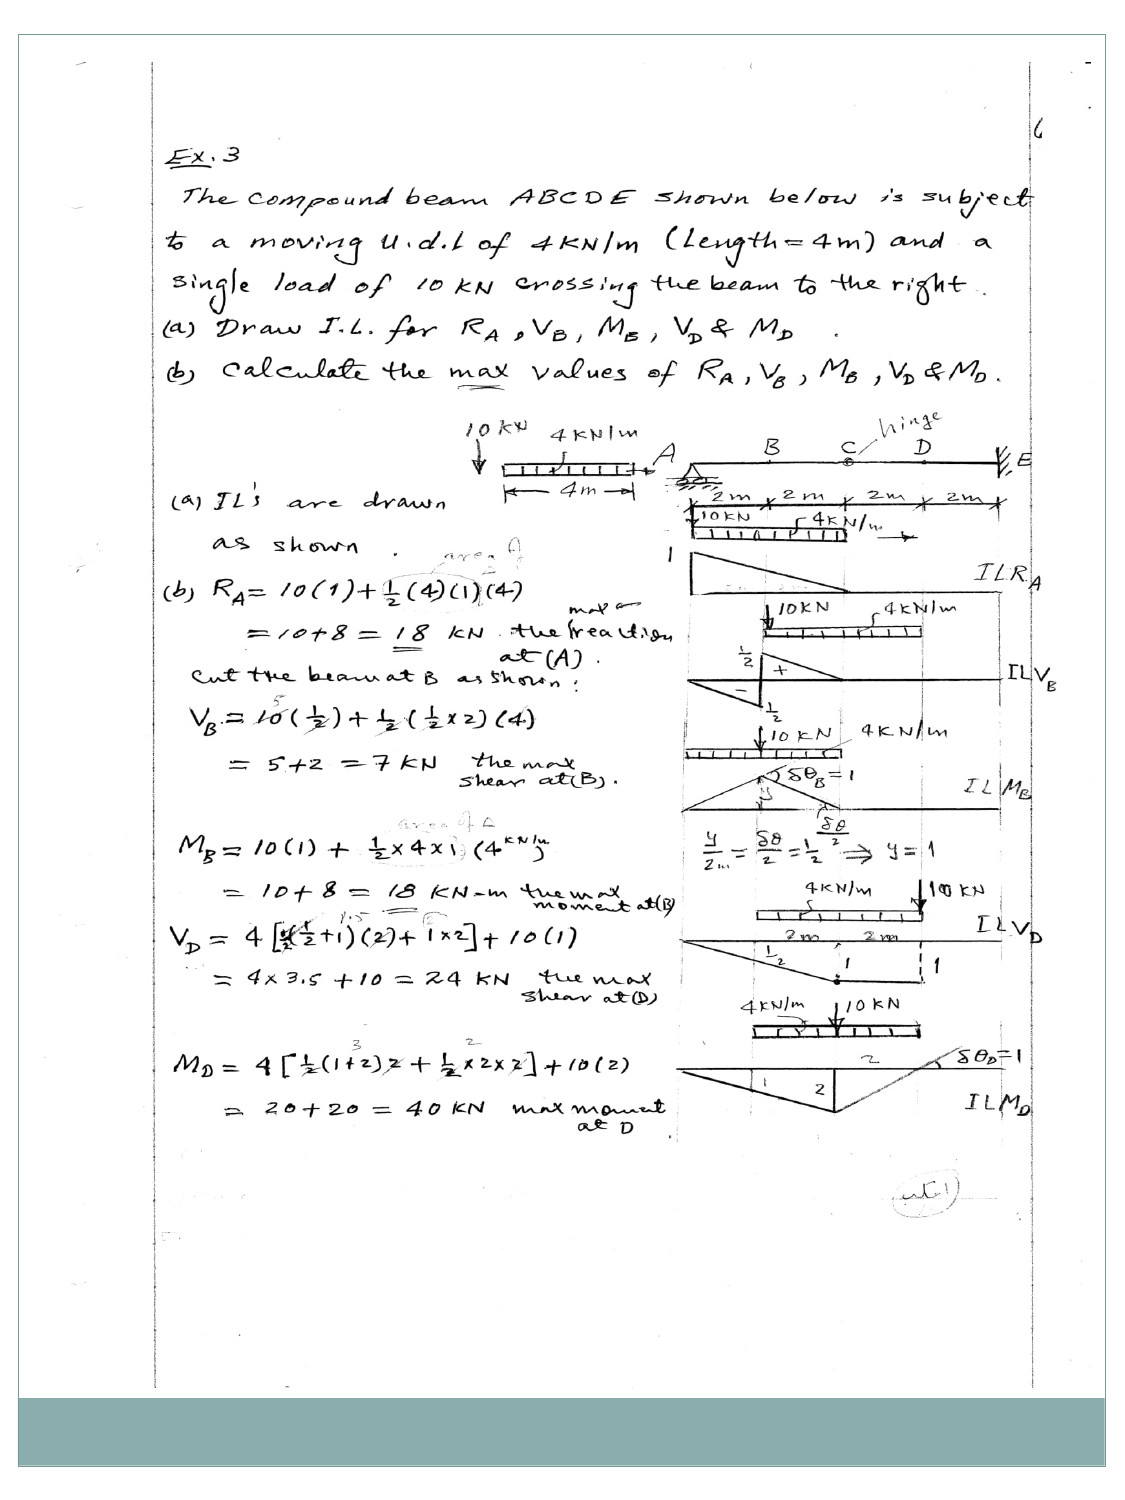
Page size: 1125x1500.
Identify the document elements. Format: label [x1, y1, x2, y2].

picture [33, 62, 1092, 1388]
